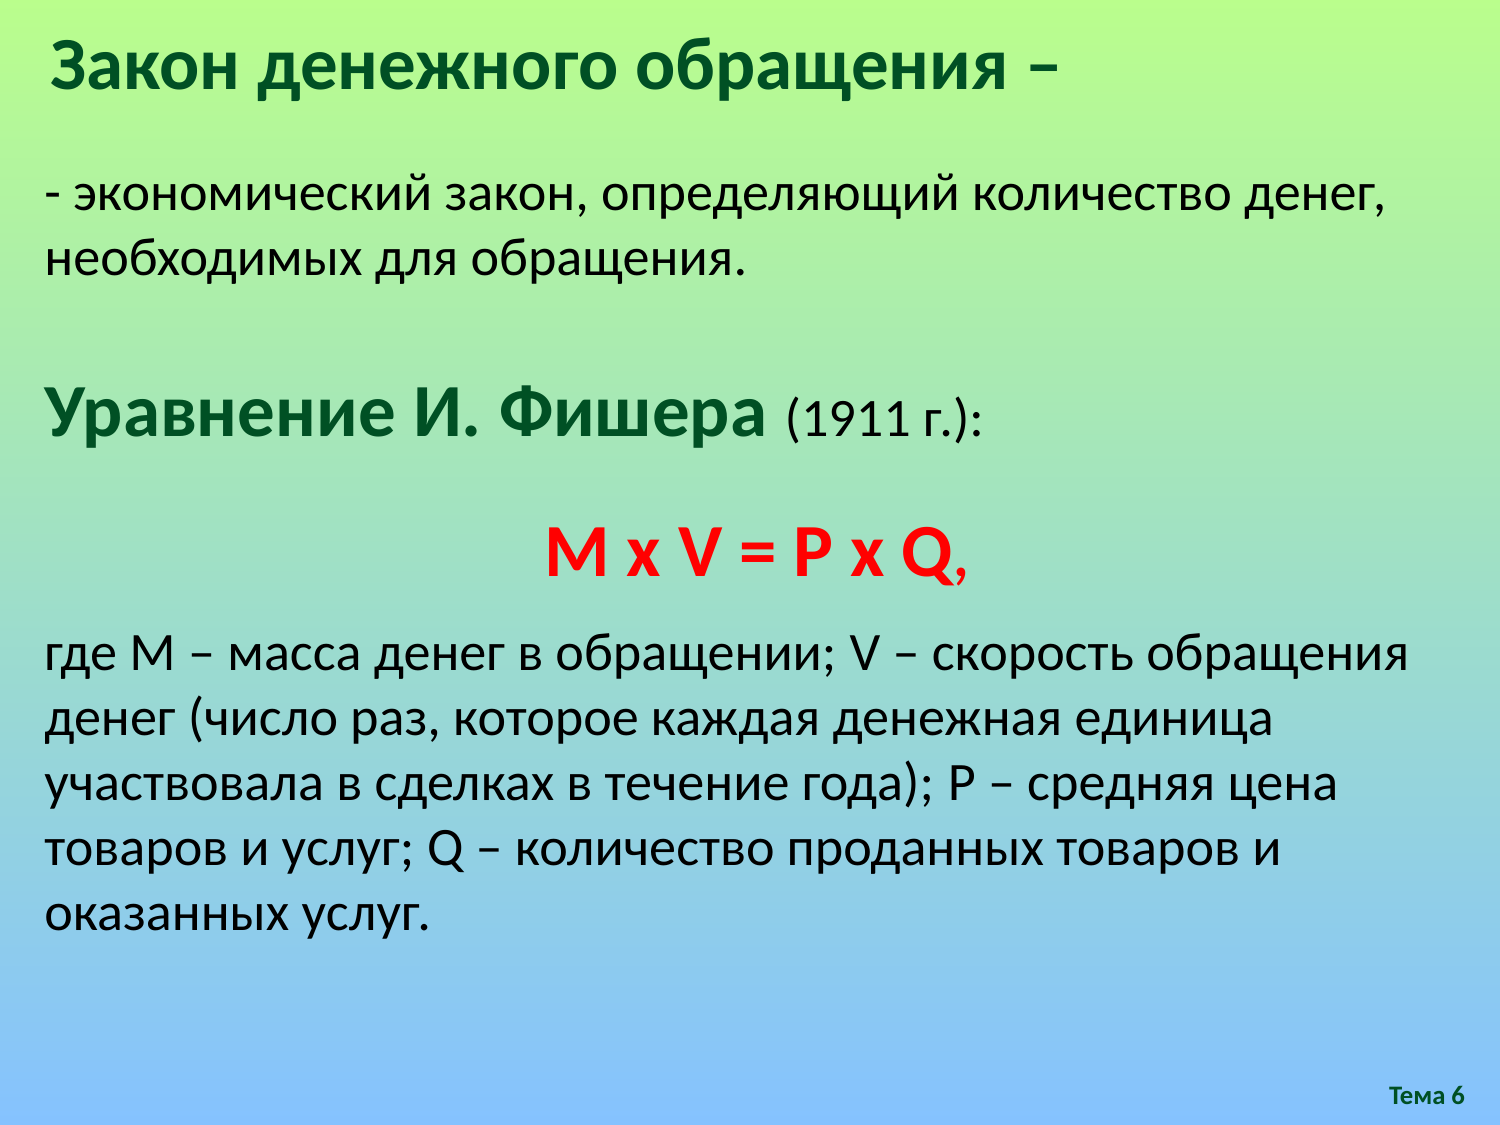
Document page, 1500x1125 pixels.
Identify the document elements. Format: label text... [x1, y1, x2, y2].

text_box Тема 6 [1374, 1070, 1495, 1118]
title Закон денежного обращения – [35, 7, 1353, 126]
list - экономический закон, определяющий количество денег, необходимых для обращения. Уравнение И. Фишера (1911 г.): M х V = Р х Q, где М – масса денег в обращении; V – скорость обращения денег (число раз, которое каждая денежная единица участвовала в сделках в течение года); Р – средняя цена товаров и услуг; Q – количество проданных товаров и оказанных услуг. [29, 149, 1500, 976]
